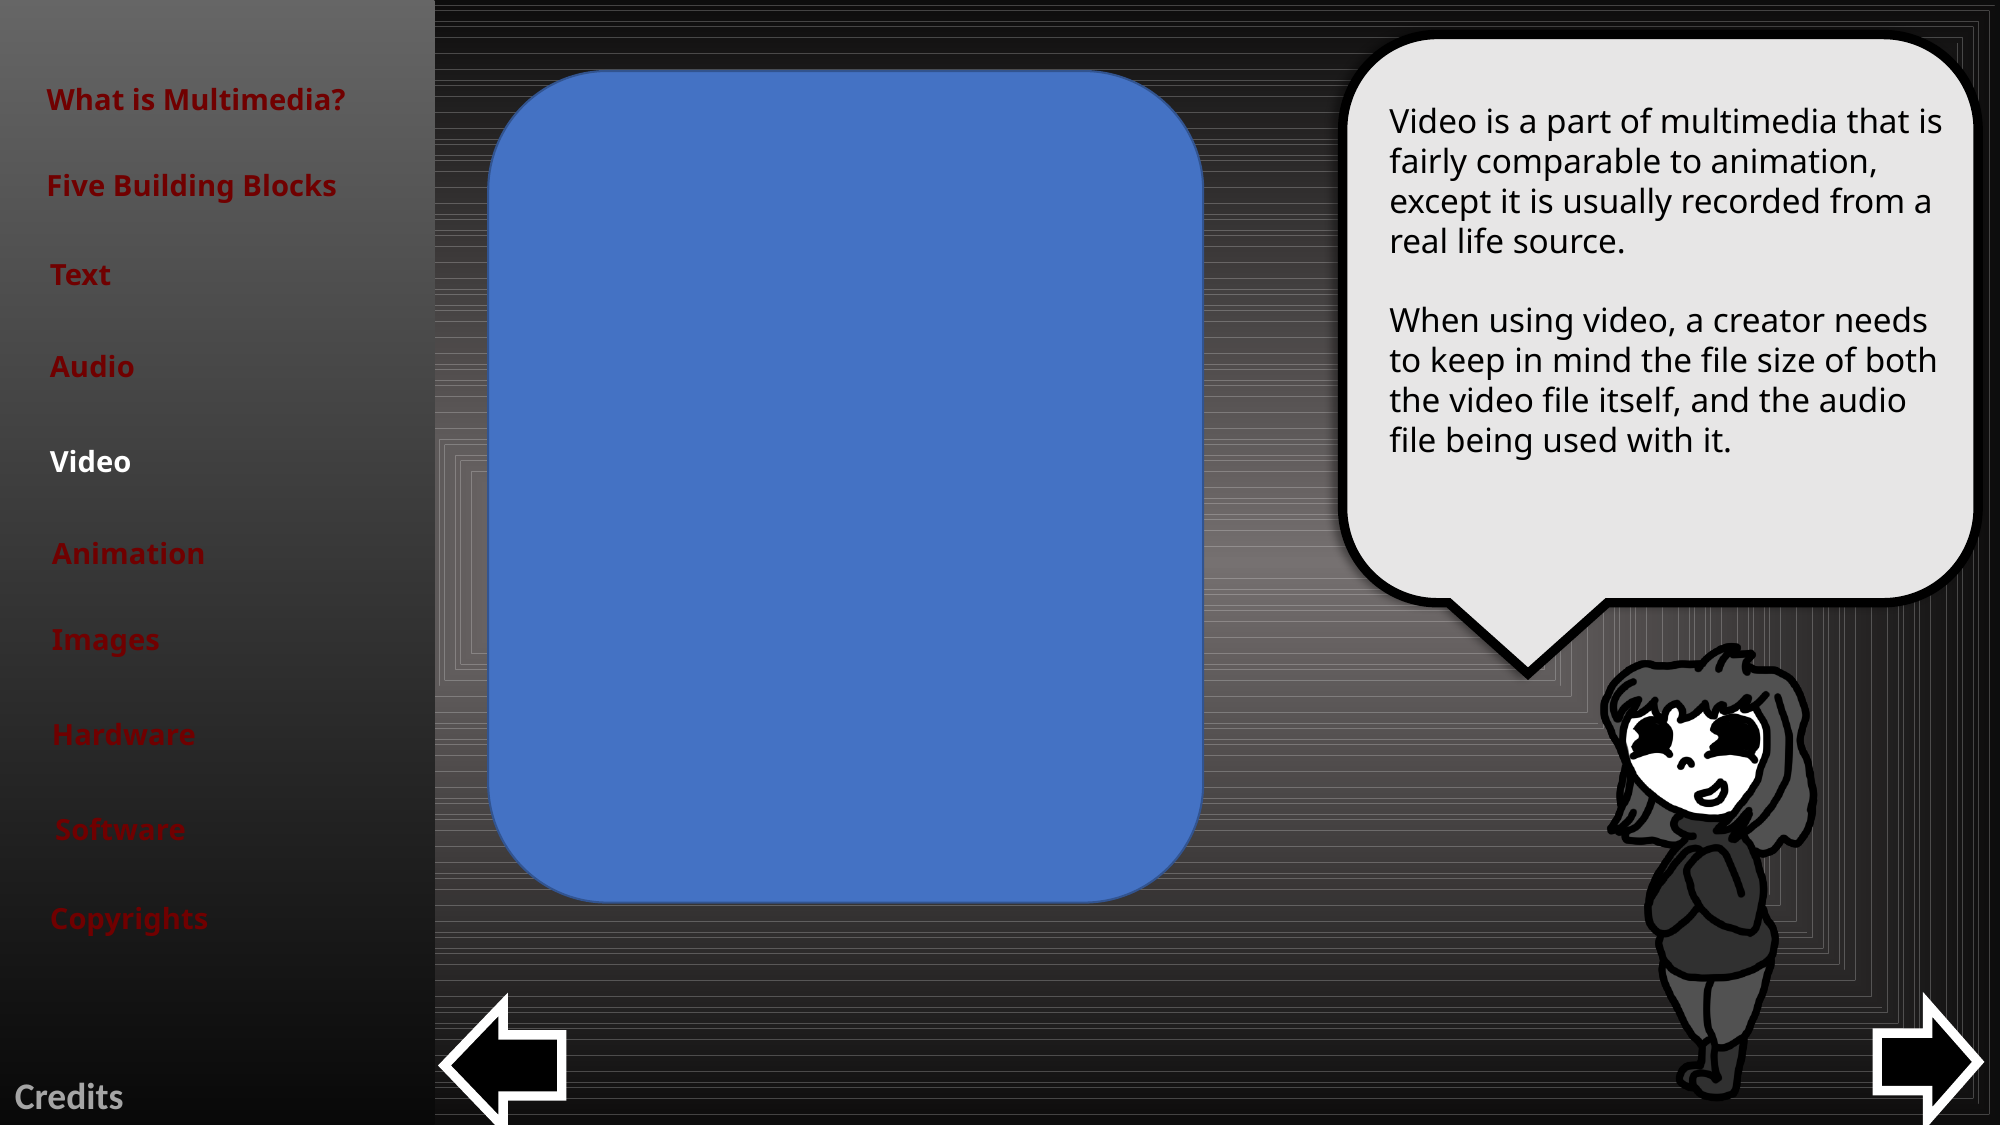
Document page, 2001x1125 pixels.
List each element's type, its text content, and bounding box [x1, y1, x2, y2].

text_box Video [34, 436, 368, 486]
text_box Credits [0, 1064, 265, 1125]
text_box [487, 69, 1205, 904]
text_box What is Multimedia? [31, 74, 457, 124]
text_box [0, 0, 435, 1125]
text_box Hardware [37, 709, 383, 759]
text_box Animation [37, 528, 370, 578]
text_box Video is a part of multimedia that is fairly comparable to animation, except it is usually recorded from a real life source. When using video, a creator needs to keep in mind the file size of both the video file itself, and the audio file being used with it. [1374, 92, 1965, 467]
text_box [1341, 33, 1980, 676]
text_box Audio [34, 340, 359, 391]
text_box Images [37, 614, 362, 664]
text_box Text [34, 249, 368, 299]
picture [1579, 625, 1839, 1112]
text_box Five Building Blocks [31, 159, 435, 210]
text_box Software [40, 803, 381, 854]
text_box [443, 1001, 563, 1125]
text_box Copyrights [34, 892, 381, 943]
text_box [1876, 1001, 1980, 1123]
